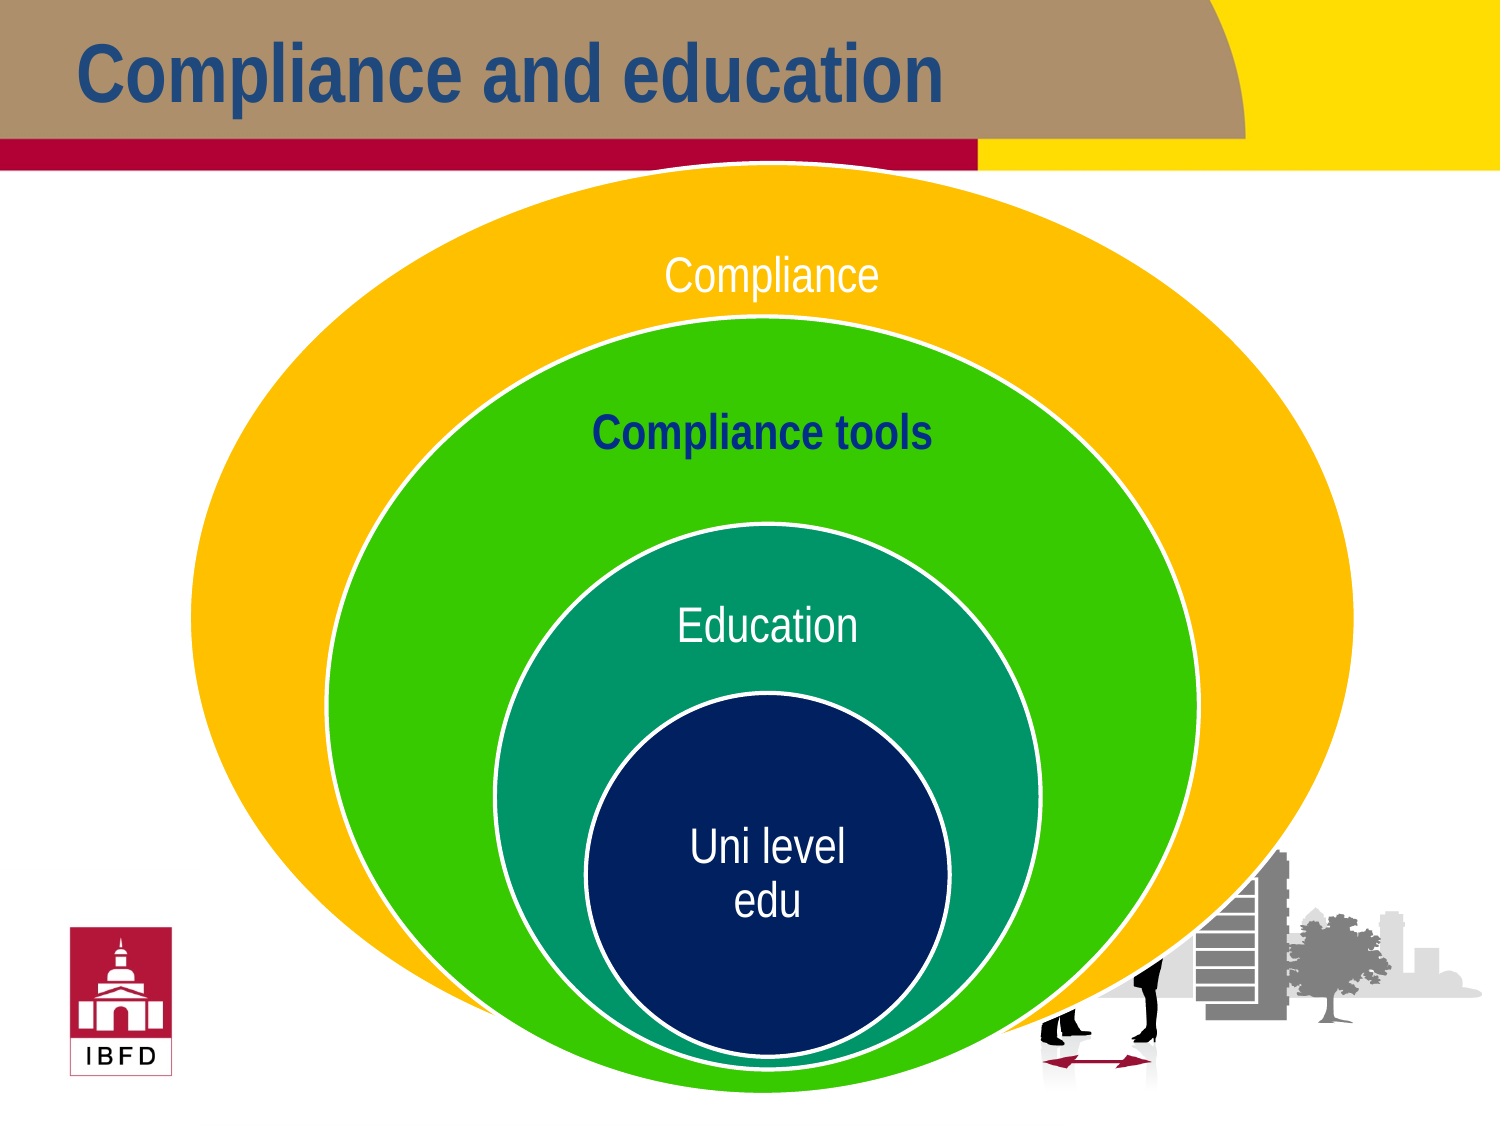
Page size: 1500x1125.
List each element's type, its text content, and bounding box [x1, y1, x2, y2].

title Compliance and education [61, 24, 1200, 114]
picture [0, 0, 1500, 1125]
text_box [76, 172, 1459, 1083]
